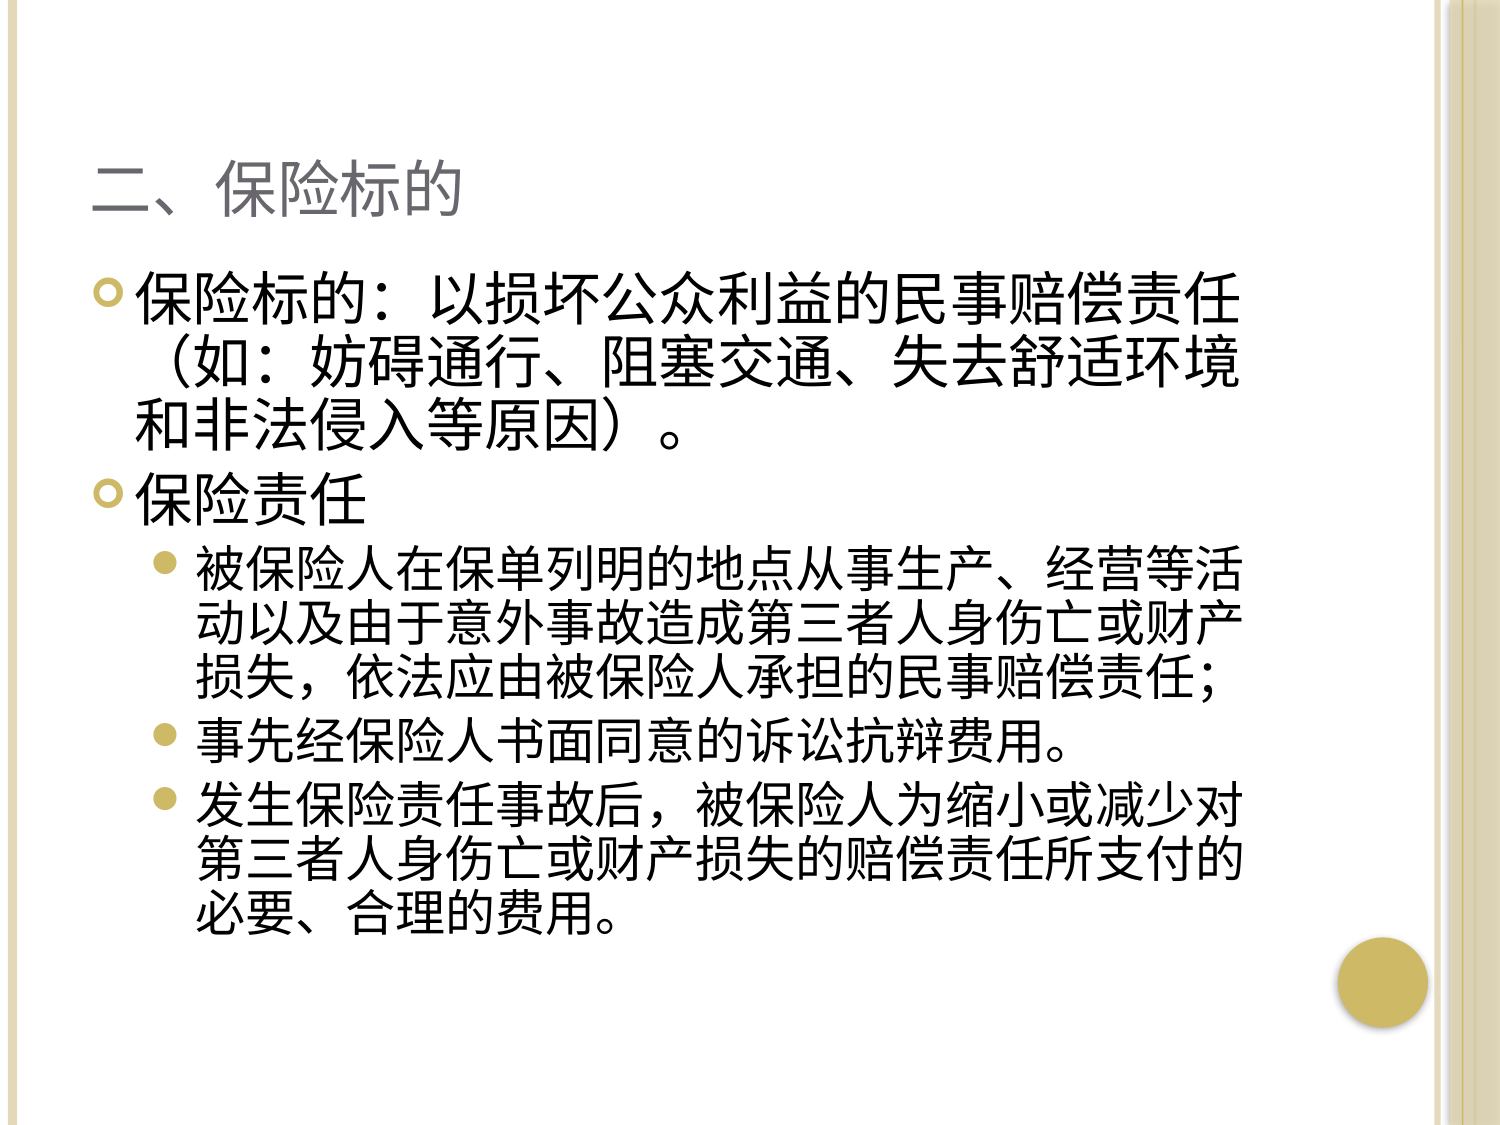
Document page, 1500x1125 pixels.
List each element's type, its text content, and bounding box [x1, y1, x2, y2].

title 二、保险标的 [75, 45, 1300, 233]
list 保险标的：以损坏公众利益的民事赔偿责任（如：妨碍通行、阻塞交通、失去舒适环境和非法侵入等原因）。 保险责任 被保险人在保单列明的地点从事生产、经营等活动以及由于意外事故造成第三者人身伤亡或财产损失，依法应由被保险人承担的民事赔偿责任； 事先经保险人书面同意的诉讼抗辩费用。 发生保险责任事故后，被保险人为缩小或减少对第三者人身伤亡或财产损失的赔偿责任所支付的必要、合理的费用。 [74, 262, 1301, 1063]
